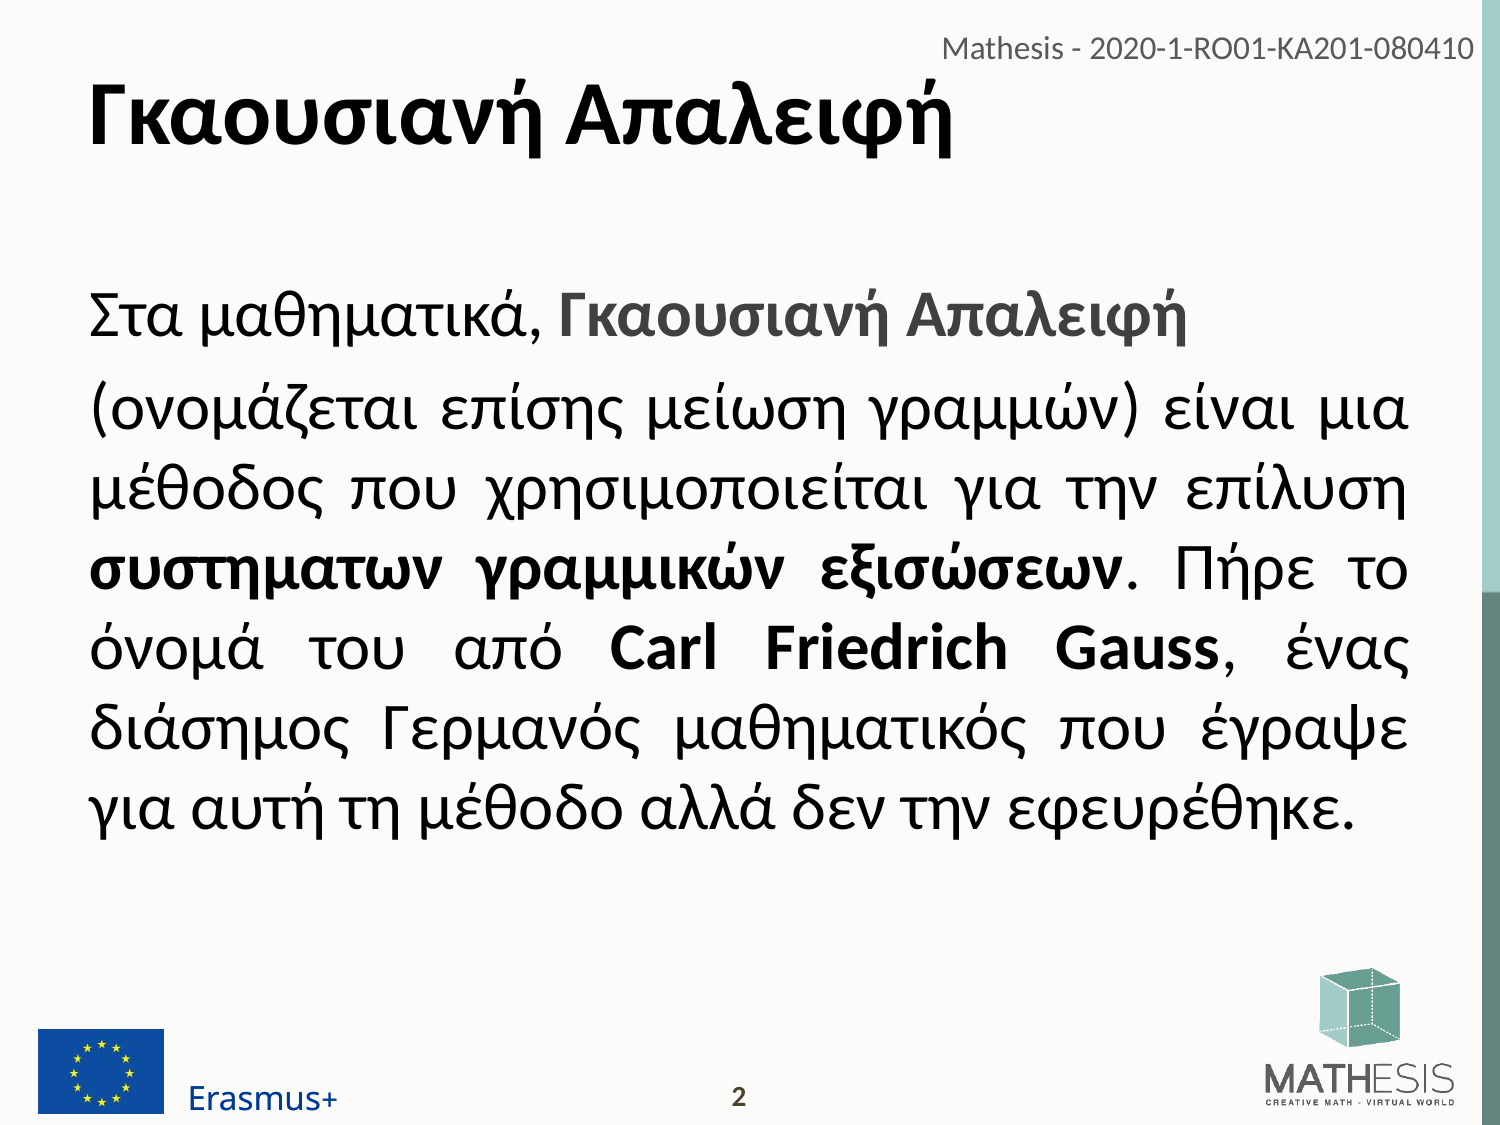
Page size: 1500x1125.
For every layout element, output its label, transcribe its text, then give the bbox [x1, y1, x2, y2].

title Γκαουσιανή Απαλειφή [75, 45, 1425, 233]
list Στα μαθηματικά, Γκαουσιανή Απαλειφή (ονομάζεται επίσης μείωση γραμμών) είναι μια μέθοδος που χρησιμοποιείται για την επίλυση συστηματων γραμμικών εξισώσεων. Πήρε το όνομά του από Carl Friedrich Gauss, ένας διάσημος Γερμανός μαθηματικός που έγραψε για αυτή τη μέθοδο αλλά δεν την εφευρέθηκε. [75, 262, 1425, 1005]
picture [38, 1029, 164, 1114]
